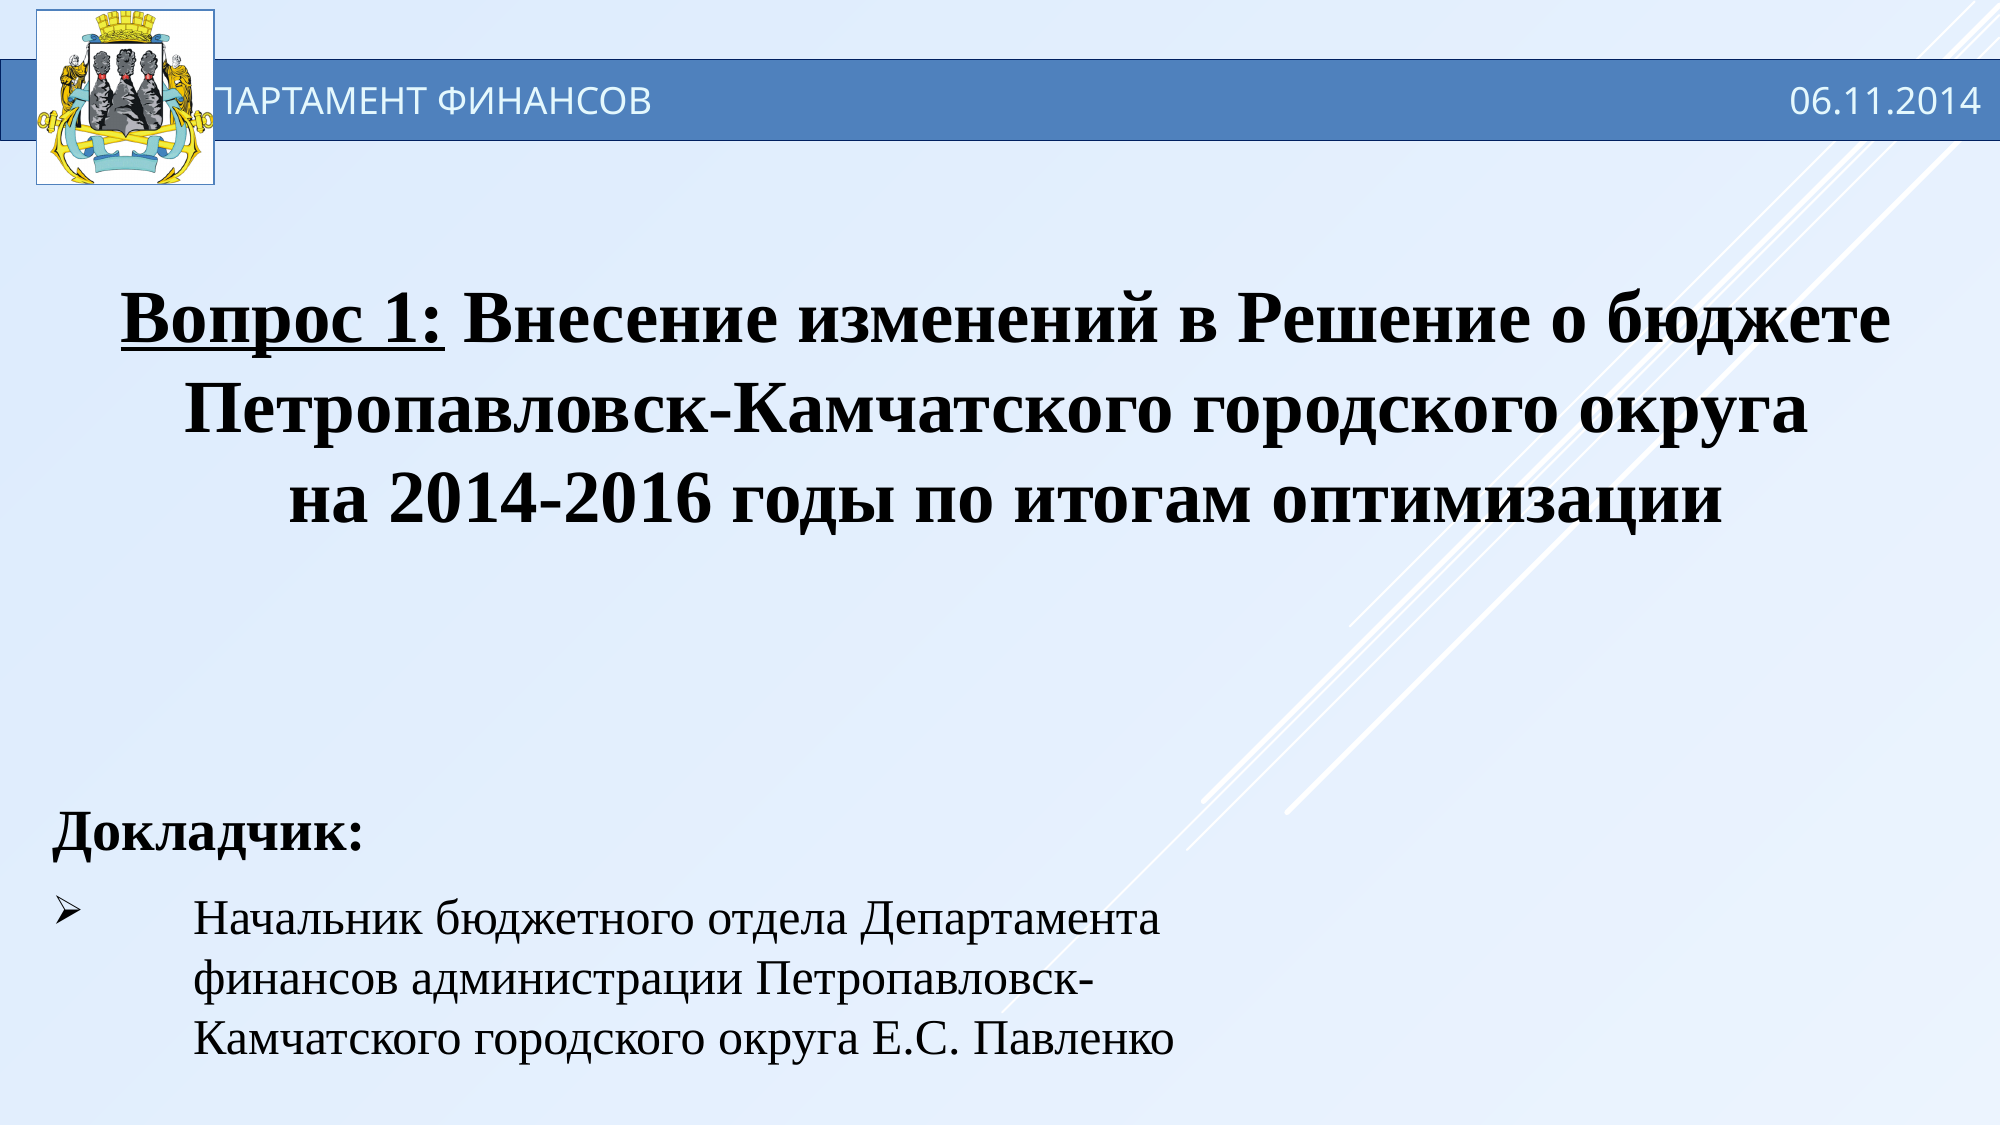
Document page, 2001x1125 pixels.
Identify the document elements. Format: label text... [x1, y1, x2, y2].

title Вопрос 1: Внесение изменений в Решение о бюджете Петропавловск-Камчатского городского округа на 2014-2016 годы по итогам оптимизации [37, 259, 1976, 546]
subtitle Докладчик: Начальник бюджетного отдела Департамента финансов администрации Петропавловск-Камчатского городского округа Е.С. Павленко [37, 784, 1235, 1091]
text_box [0, 10, 2000, 184]
